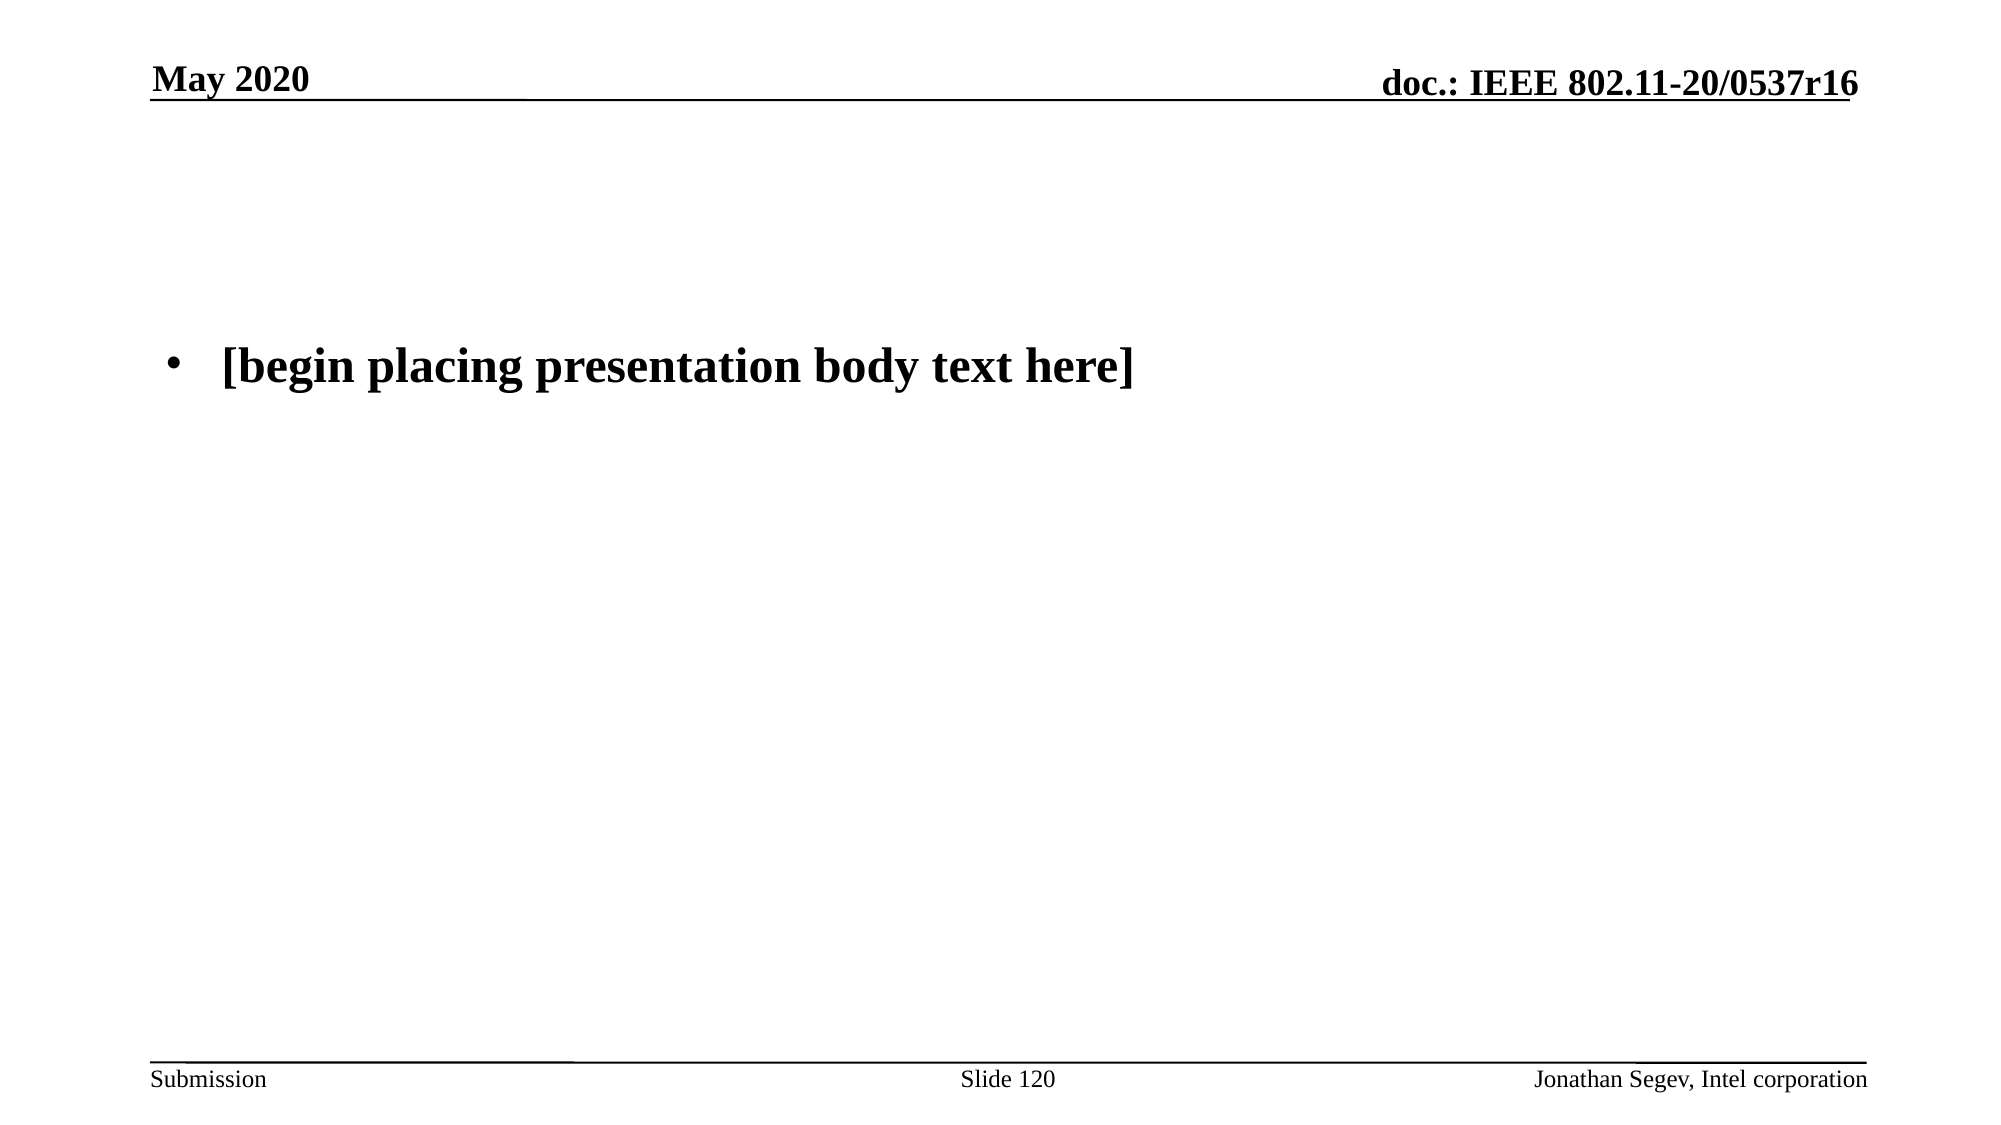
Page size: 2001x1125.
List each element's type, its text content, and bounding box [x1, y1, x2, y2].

footer Jonathan Segev, Intel corporation [1171, 1061, 1869, 1093]
slide_number Slide 120 [950, 1061, 1067, 1123]
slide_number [152, 54, 563, 100]
list [begin placing presentation body text here] [149, 324, 1850, 1000]
